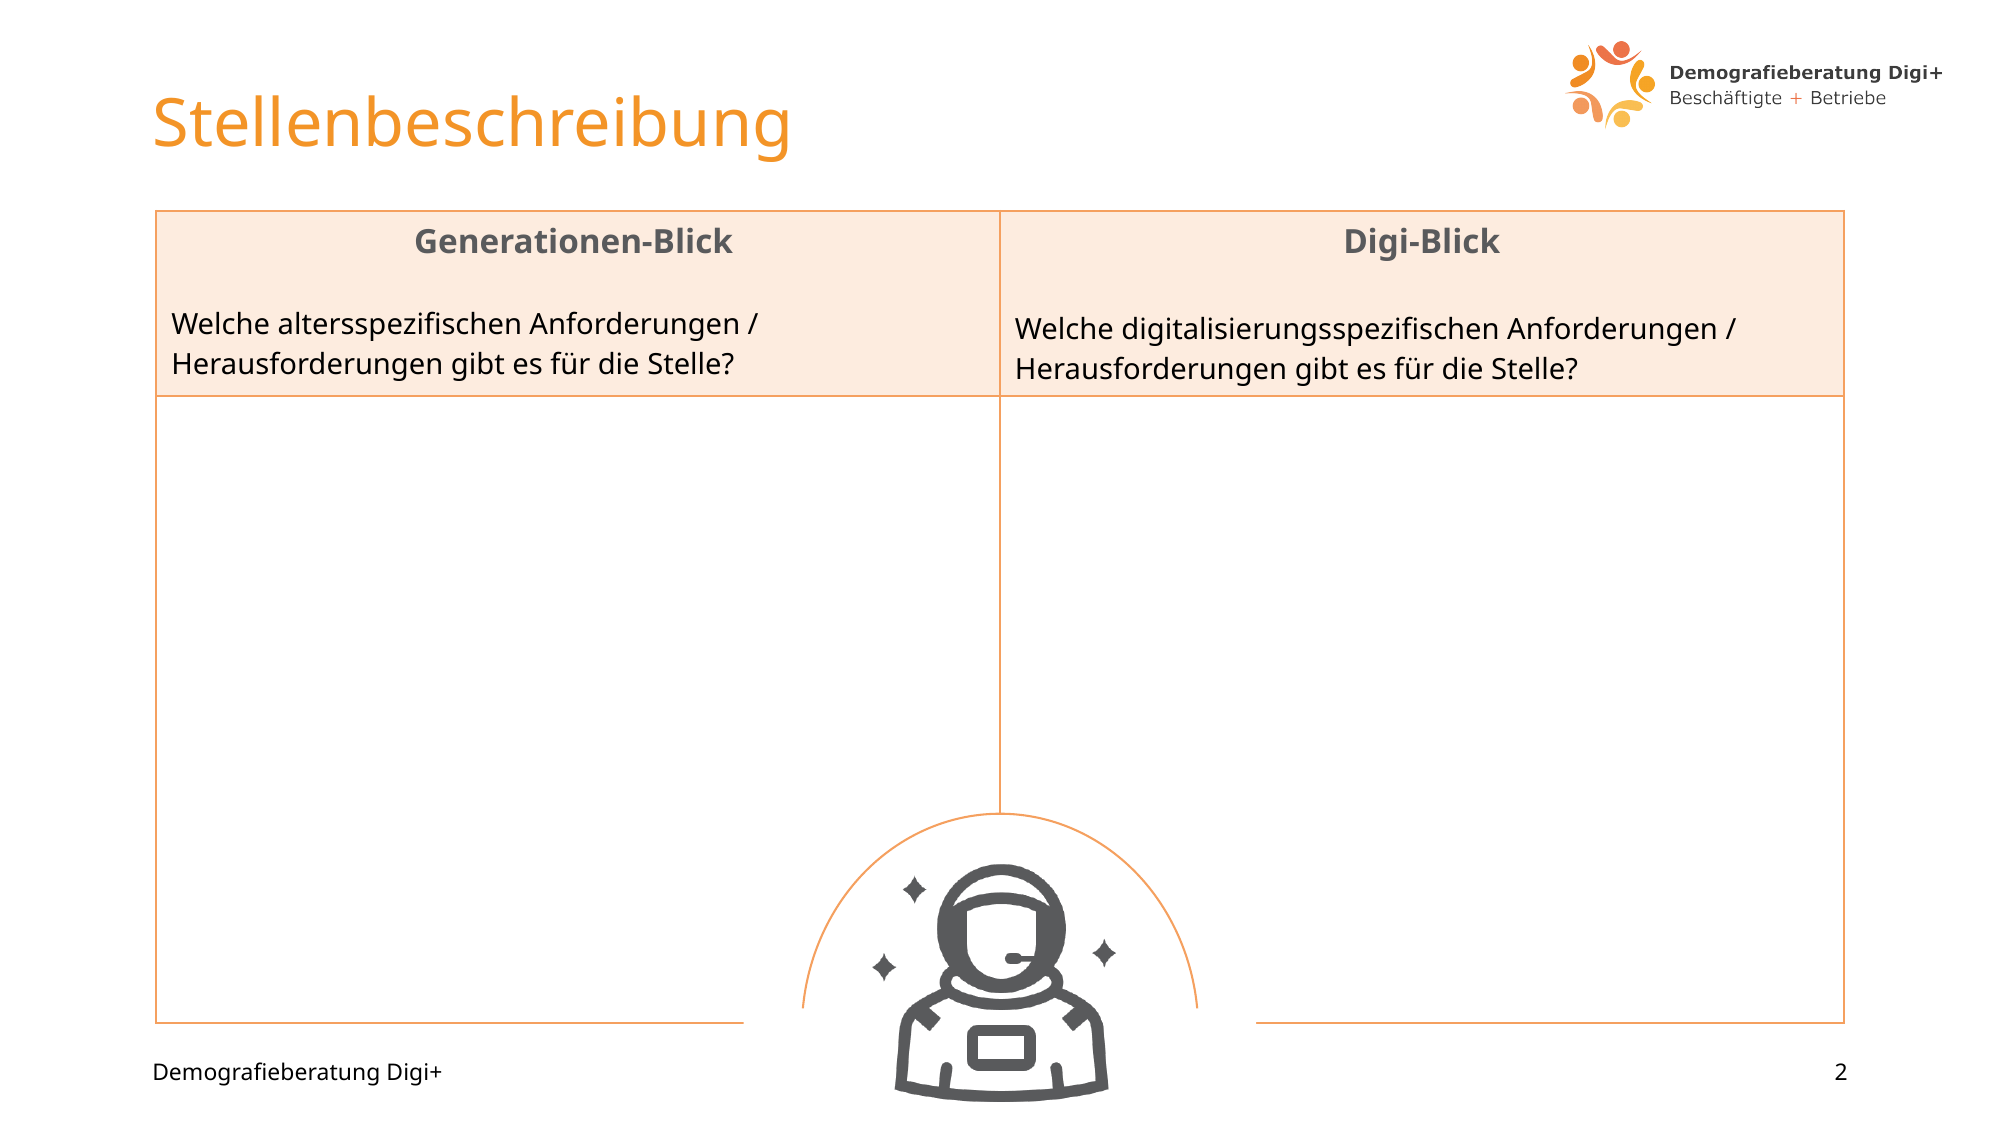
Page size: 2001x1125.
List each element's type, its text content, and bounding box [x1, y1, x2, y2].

table_cell [1001, 397, 1843, 1022]
table_header Digi-Blick Welche digitalisierungsspezifischen Anforderungen / Herausforderungen gibt es für die Stelle? [1001, 212, 1843, 395]
table_header Generationen-Blick Welche altersspezifischen Anforderungen / Herausforderungen gibt es für die Stelle? [157, 212, 999, 395]
table_cell [157, 397, 999, 1022]
footer Demografieberatung Digi+ [137, 1042, 743, 1103]
picture [1565, 41, 1944, 130]
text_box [743, 813, 1257, 1125]
slide_number 2 [1412, 1042, 1863, 1103]
title Stellenbeschreibung [137, 59, 1511, 190]
